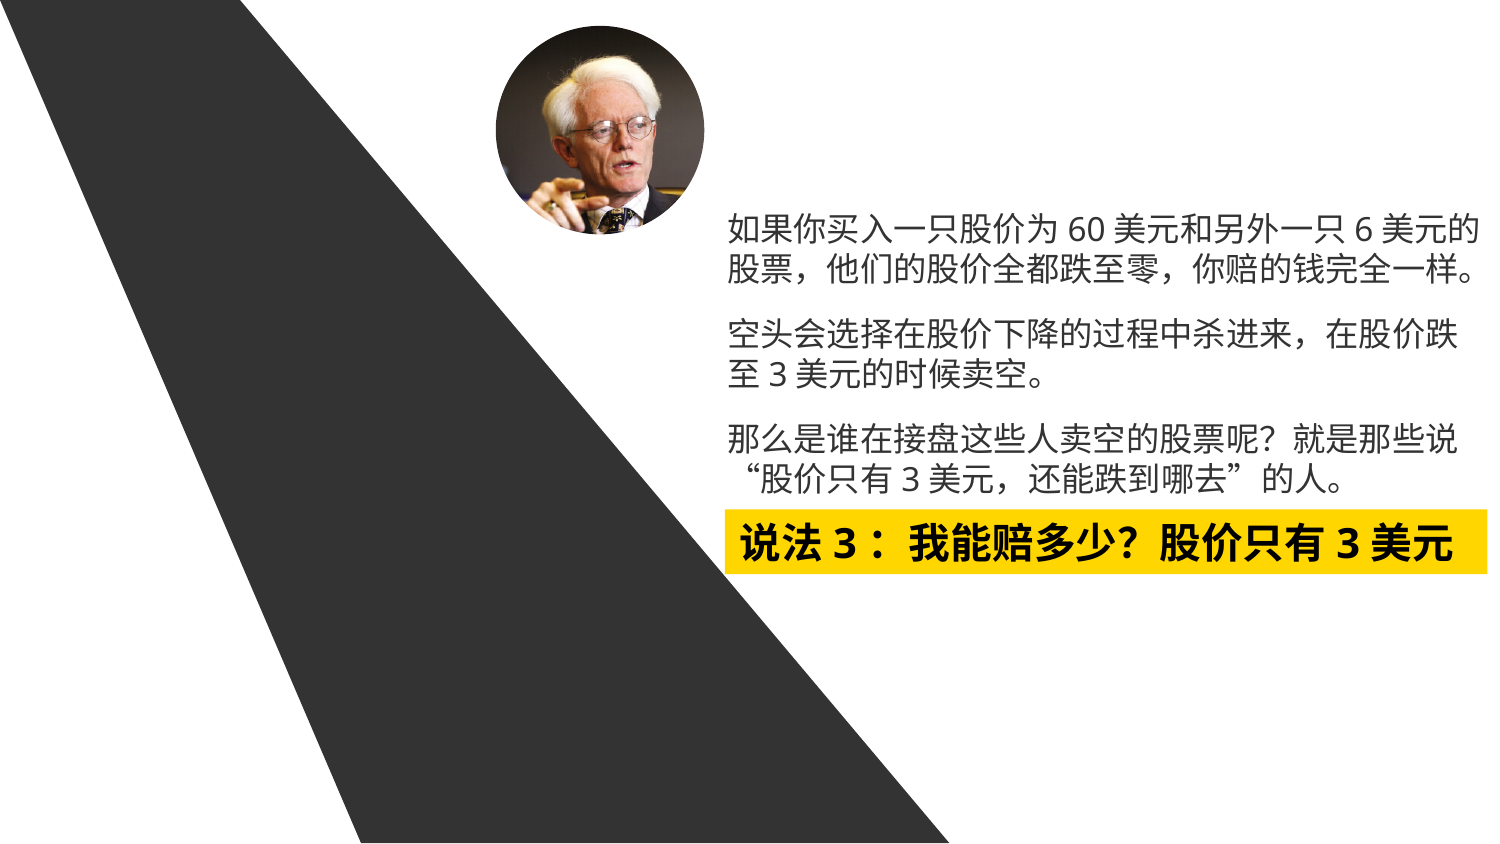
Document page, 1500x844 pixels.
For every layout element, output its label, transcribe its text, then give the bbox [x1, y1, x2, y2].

text_box 说法3：我能赔多少？股价只有3美元 [724, 511, 1488, 575]
text_box [0, 0, 952, 844]
picture [495, 25, 705, 235]
text_box 如果你买入一只股价为60美元和另外一只6美元的股票，他们的股价全都跌至零，你赔的钱完全一样。 空头会选择在股价下降的过程中杀进来，在股价跌至3美元的时候卖空。 那么是谁在接盘这些人卖空的股票呢？就是那些说“股价只有3美元，还能跌到哪去”的人。 [710, 195, 1500, 511]
